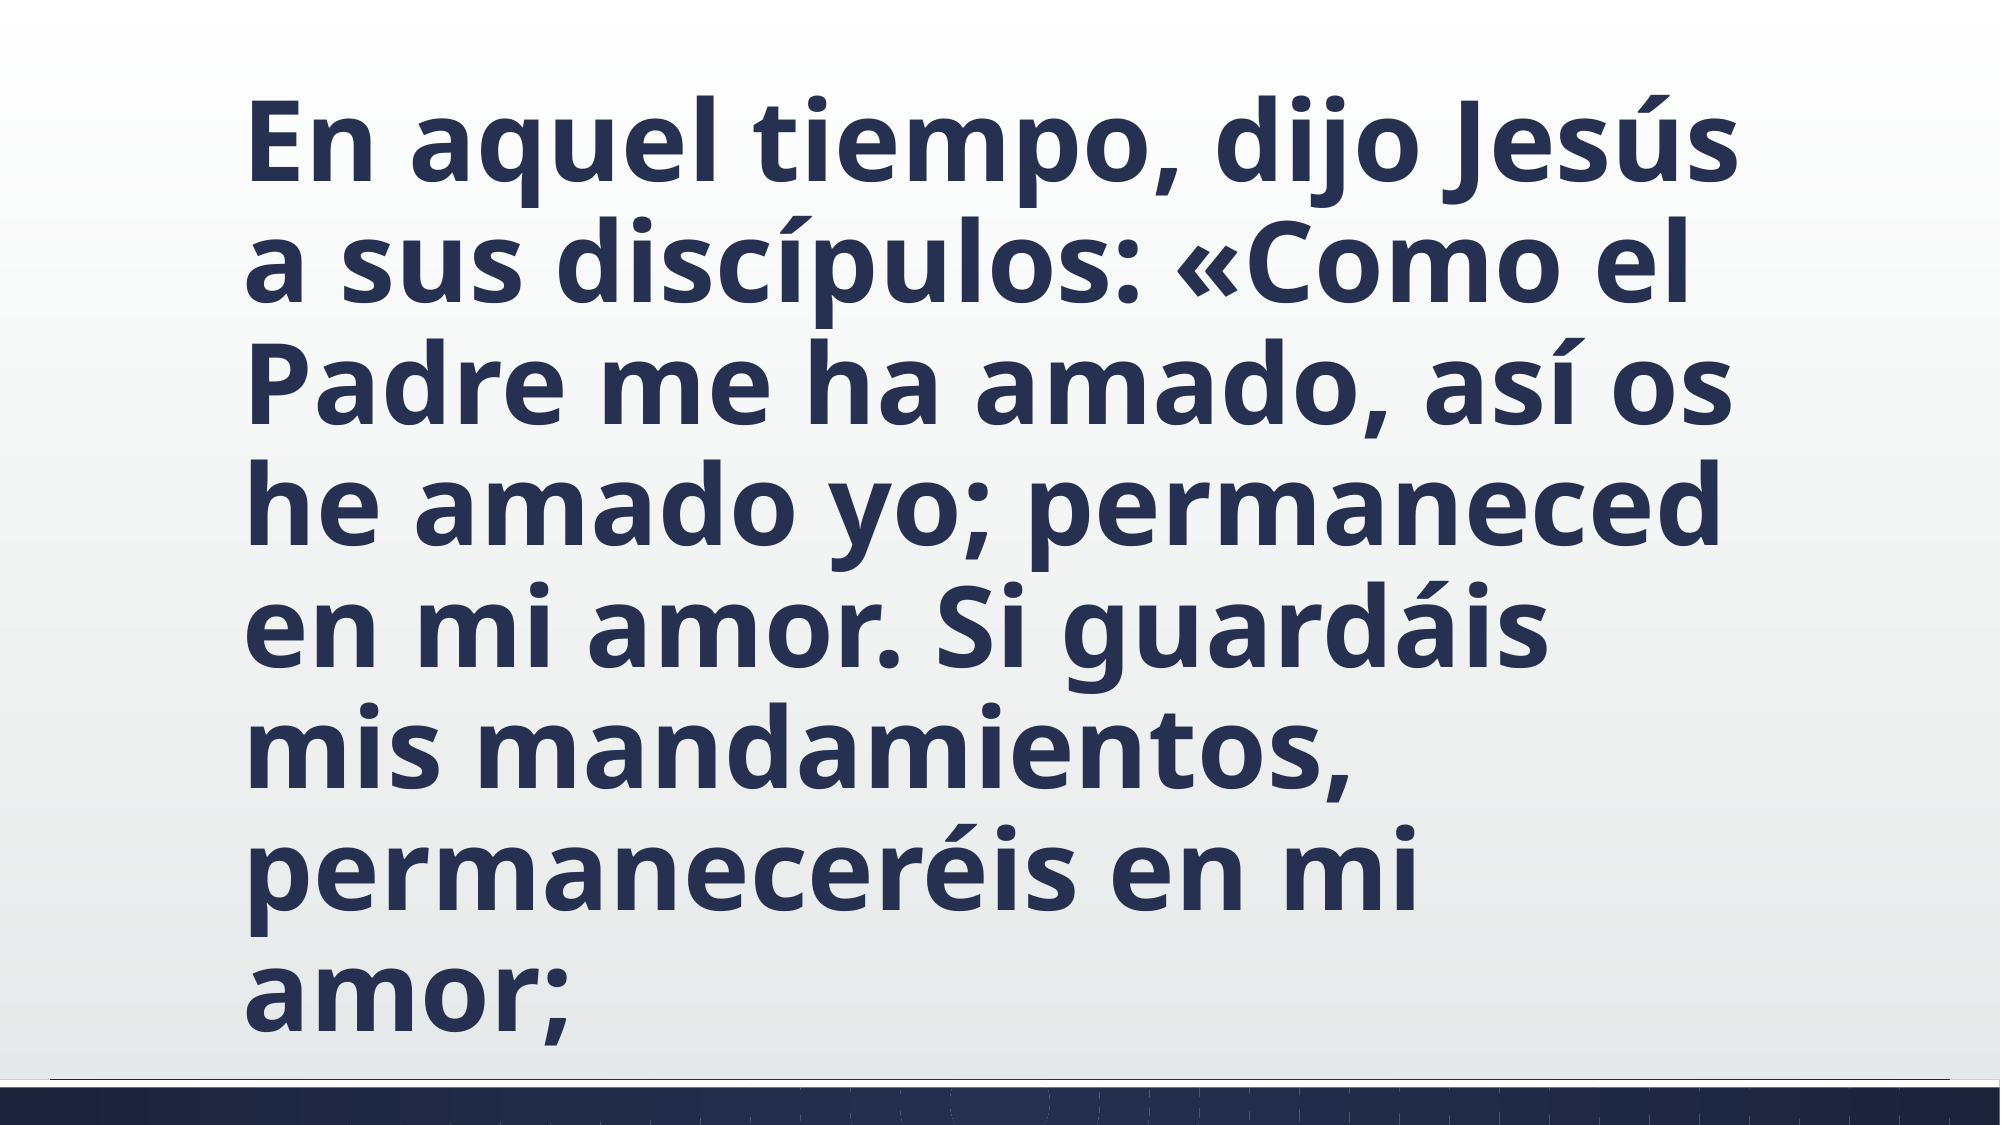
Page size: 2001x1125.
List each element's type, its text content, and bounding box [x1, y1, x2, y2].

list En aquel tiempo, dijo Jesús a sus discípulos: «Como el Padre me ha amado, así os he amado yo; permaneced en mi amor. Si guardáis mis mandamientos, permaneceréis en mi amor; [219, 76, 1780, 990]
